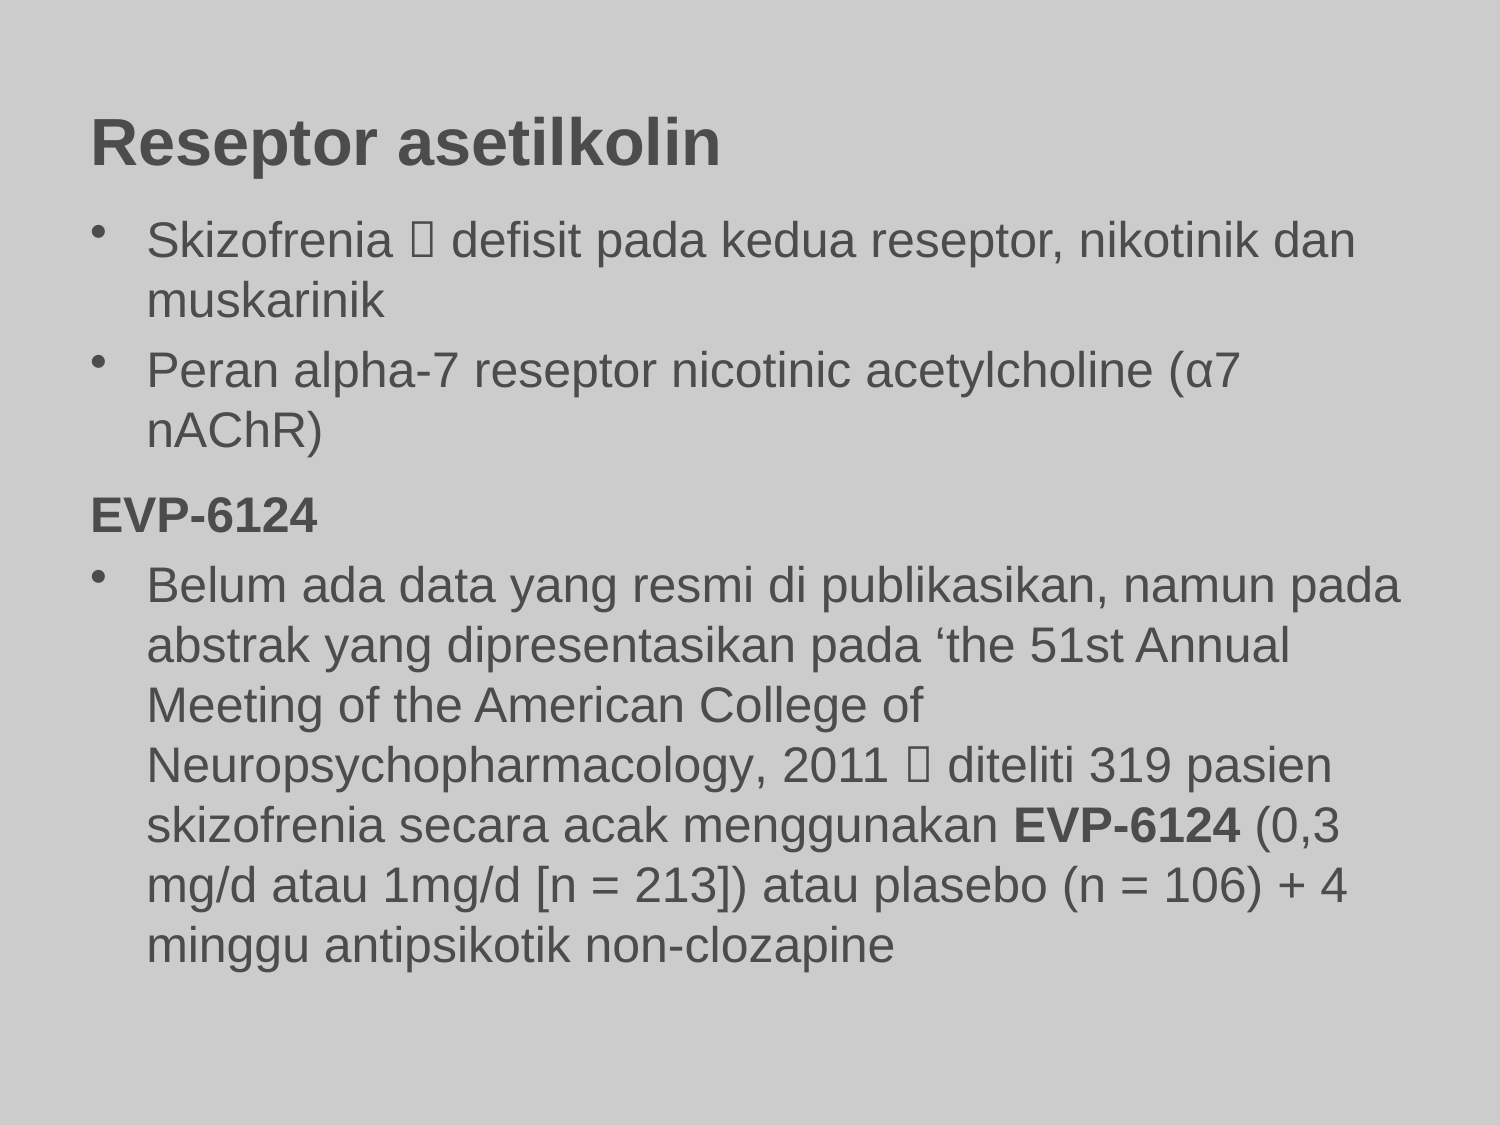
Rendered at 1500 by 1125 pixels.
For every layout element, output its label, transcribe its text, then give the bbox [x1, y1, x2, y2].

list Skizofrenia  defisit pada kedua reseptor, nikotinik dan muskarinik Peran alpha-7 reseptor nicotinic acetylcholine (α7 nAChR) EVP-6124 Belum ada data yang resmi di publikasikan, namun pada abstrak yang dipresentasikan pada ‘the 51st Annual Meeting of the American College of Neuropsychopharmacology, 2011  diteliti 319 pasien skizofrenia secara acak menggunakan EVP-6124 (0,3 mg/d atau 1mg/d [n = 213]) atau plasebo (n = 106) + 4 minggu antipsikotik non-clozapine [74, 199, 1426, 913]
title Reseptor asetilkolin [74, 44, 1426, 199]
